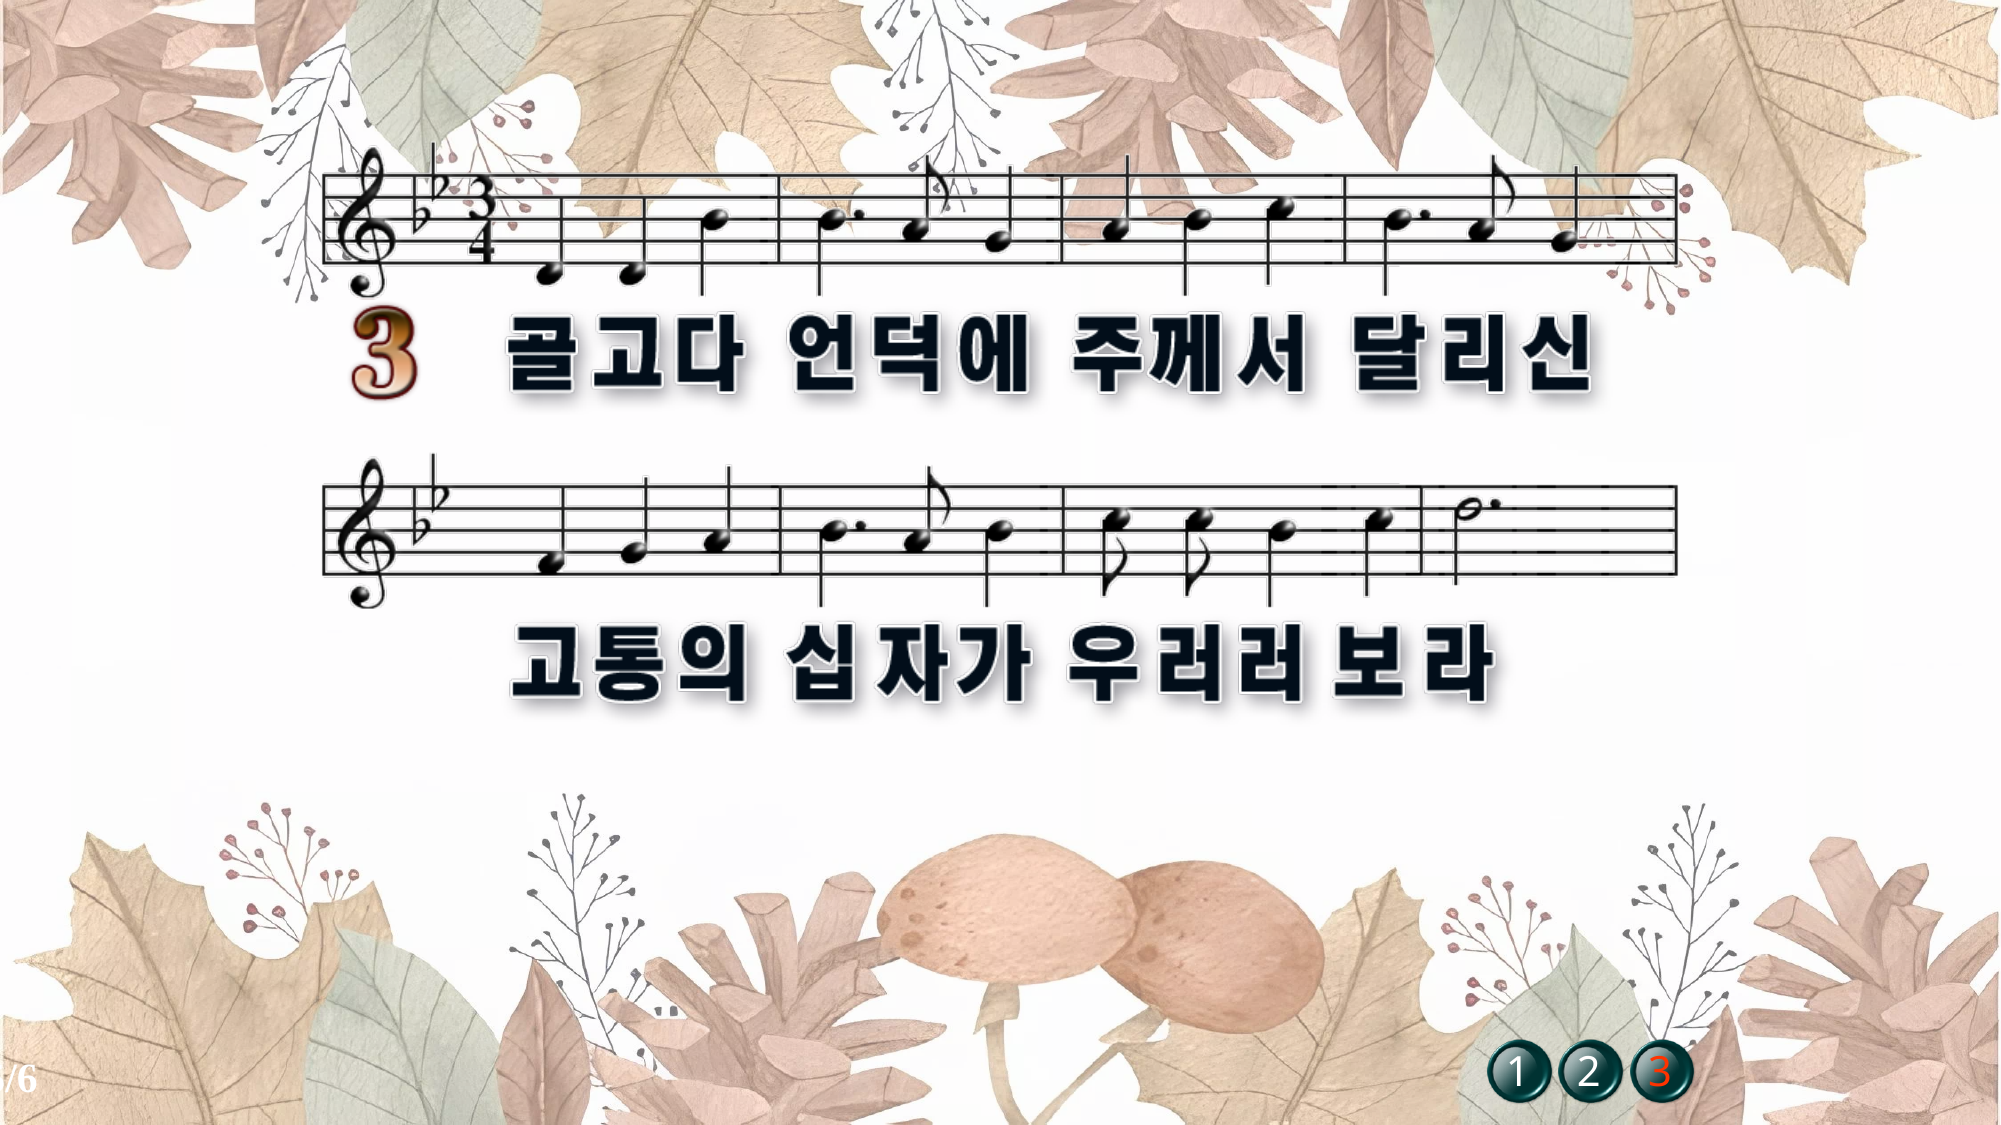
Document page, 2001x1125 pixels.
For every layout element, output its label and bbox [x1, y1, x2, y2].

text_box [1555, 1035, 1626, 1106]
text_box [1627, 1035, 1697, 1106]
text_box [1484, 1035, 1555, 1106]
picture [0, 0, 2001, 1125]
